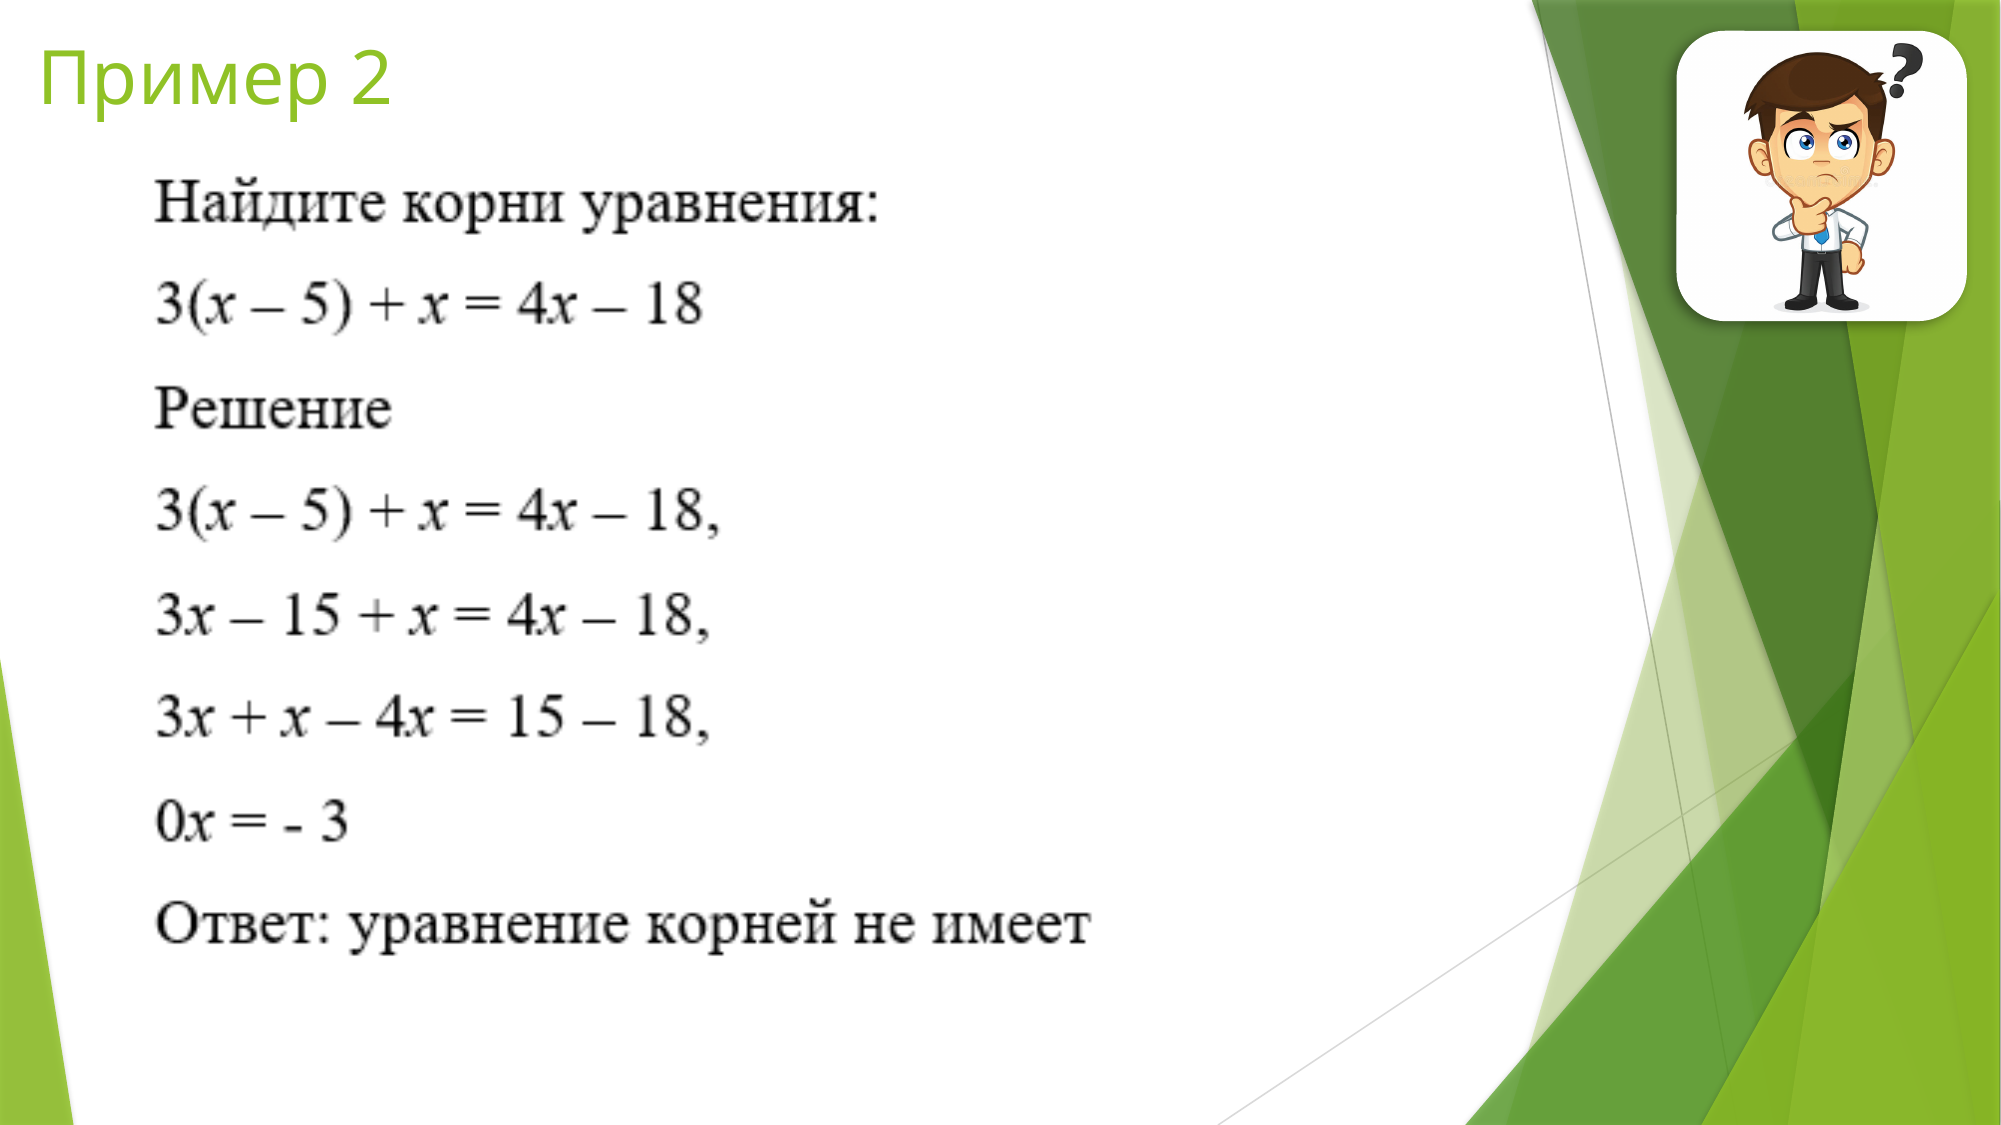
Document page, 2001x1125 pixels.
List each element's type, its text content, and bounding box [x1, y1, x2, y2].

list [131, 156, 1126, 983]
picture [1675, 30, 1968, 322]
title Пример 2 [22, 21, 1433, 239]
